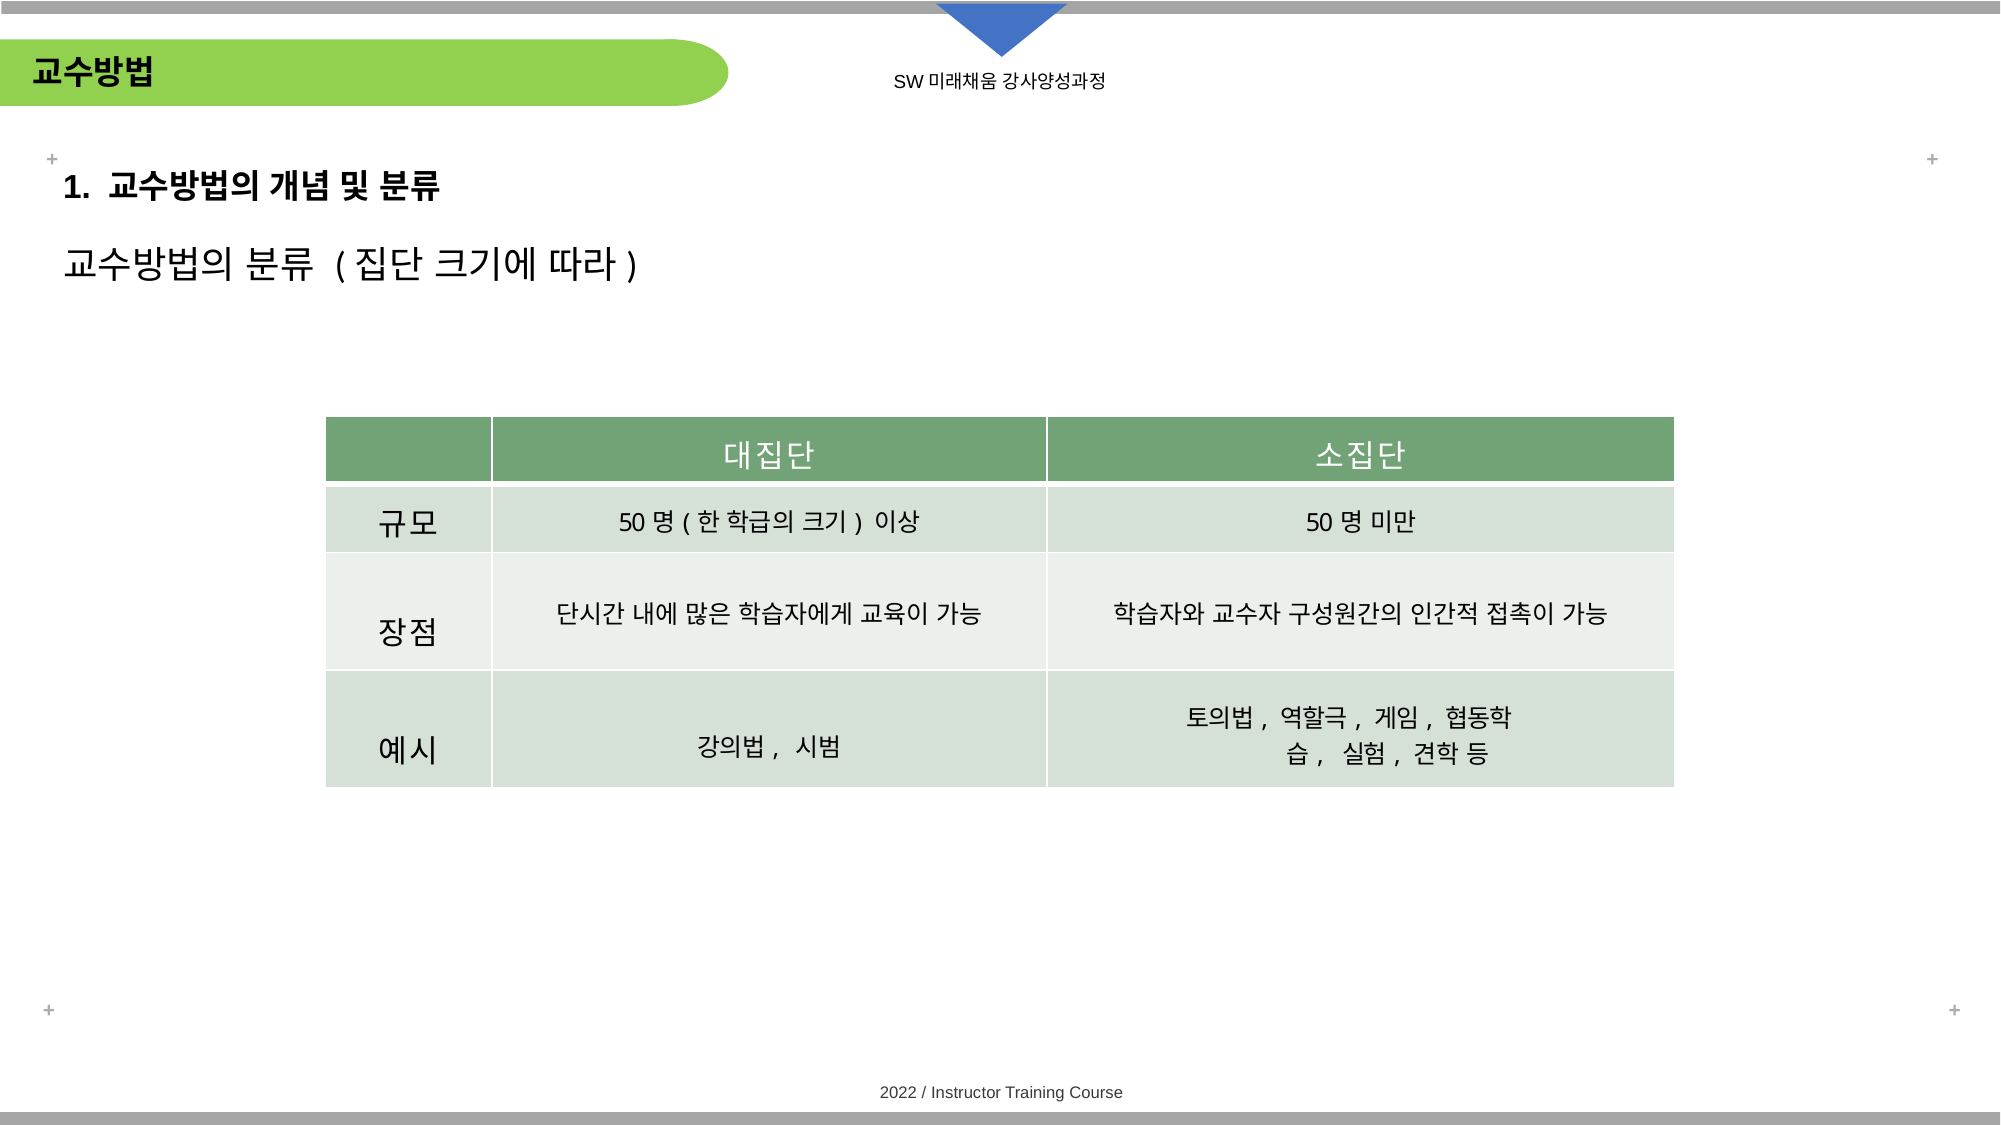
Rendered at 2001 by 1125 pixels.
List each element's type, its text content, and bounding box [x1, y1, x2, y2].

table_cell 규모 [326, 487, 491, 552]
title 교수방법 [18, 41, 686, 107]
table_cell 학습자와 교수자 구성원간의 인간적 접촉이 가능 [1048, 553, 1674, 669]
table_cell 50명(한 학급의 크기) 이상 [493, 487, 1046, 552]
table_cell 장점 [326, 553, 491, 669]
table_header 소집단 [1048, 417, 1674, 481]
table_cell 50명 미만 [1048, 487, 1674, 552]
table_cell 예시 [326, 671, 491, 787]
table_header [326, 417, 491, 481]
table_cell 단시간 내에 많은 학습자에게 교육이 가능 [493, 553, 1046, 669]
table_header 대집단 [493, 417, 1046, 481]
text_box 교수방법의 분류 (집단 크기에 따라) [61, 239, 1448, 287]
text_box 1. 교수방법의 개념 및 분류 [61, 163, 752, 206]
table_cell 토의법, 역할극, 게임, 협동학습, 실험, 견학 등 [1048, 671, 1674, 787]
table_cell 강의법, 시범 [493, 671, 1046, 787]
